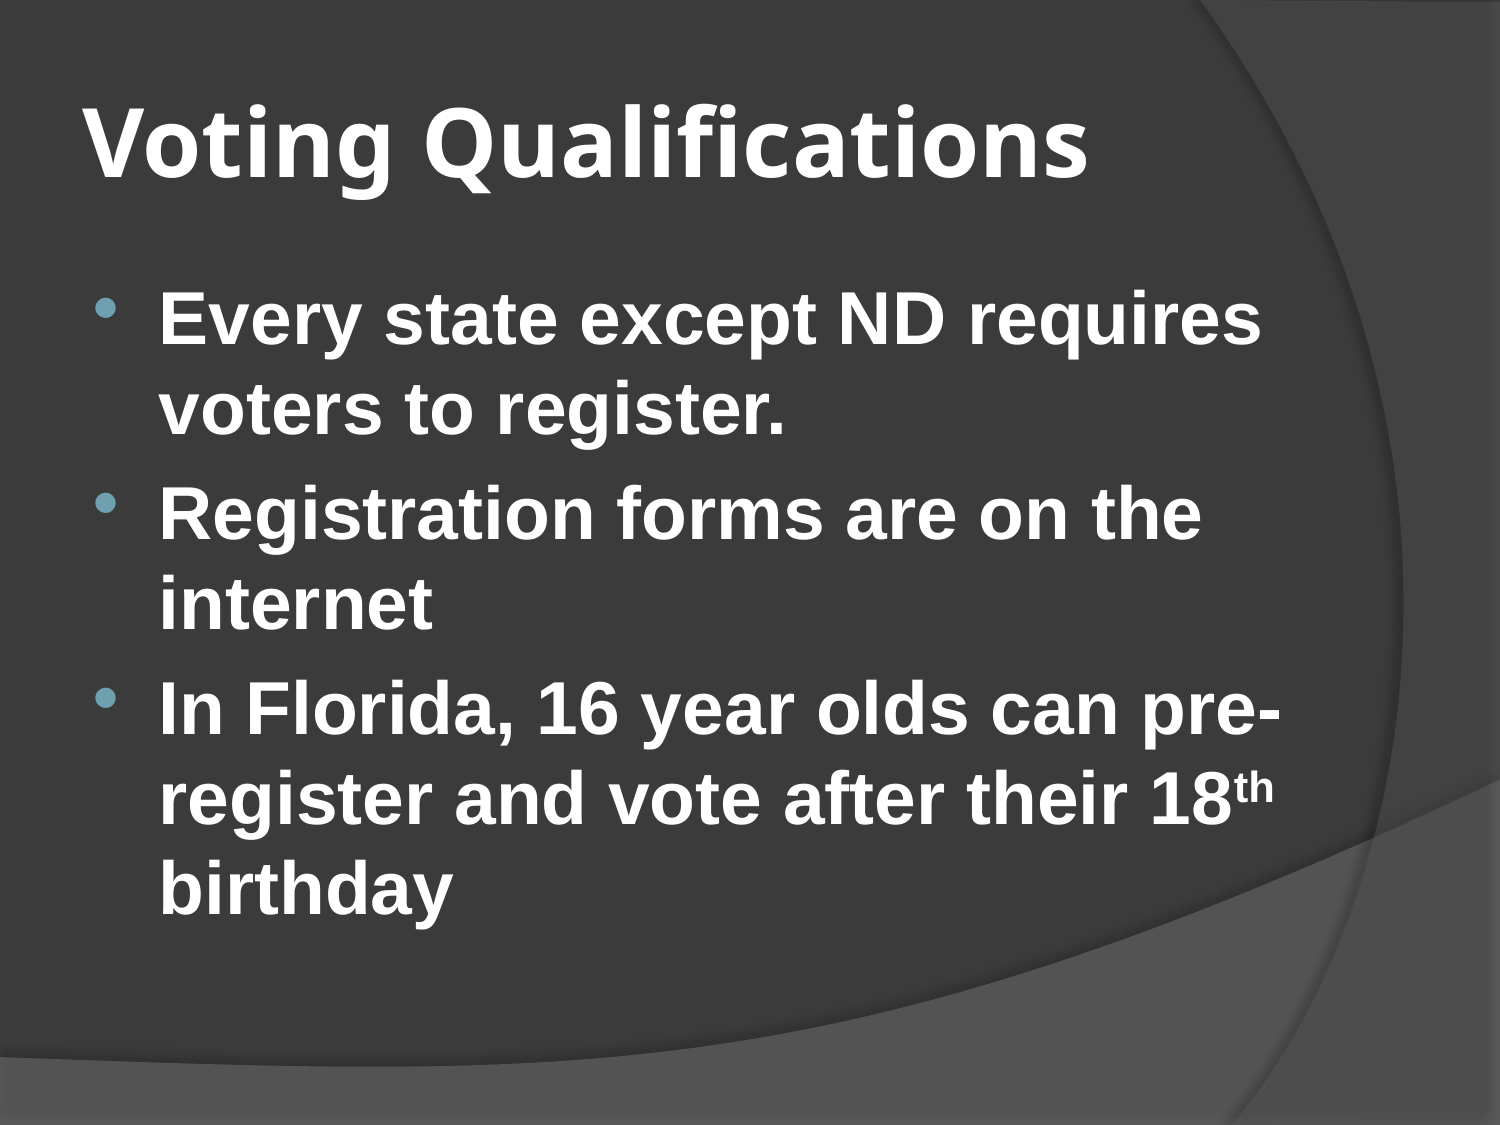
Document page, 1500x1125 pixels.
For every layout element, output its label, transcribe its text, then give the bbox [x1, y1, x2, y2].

list Every state except ND requires voters to register. Registration forms are on the internet In Florida, 16 year olds can pre-register and vote after their 18th birthday [75, 262, 1338, 1038]
title Voting Qualifications [75, 45, 1300, 233]
